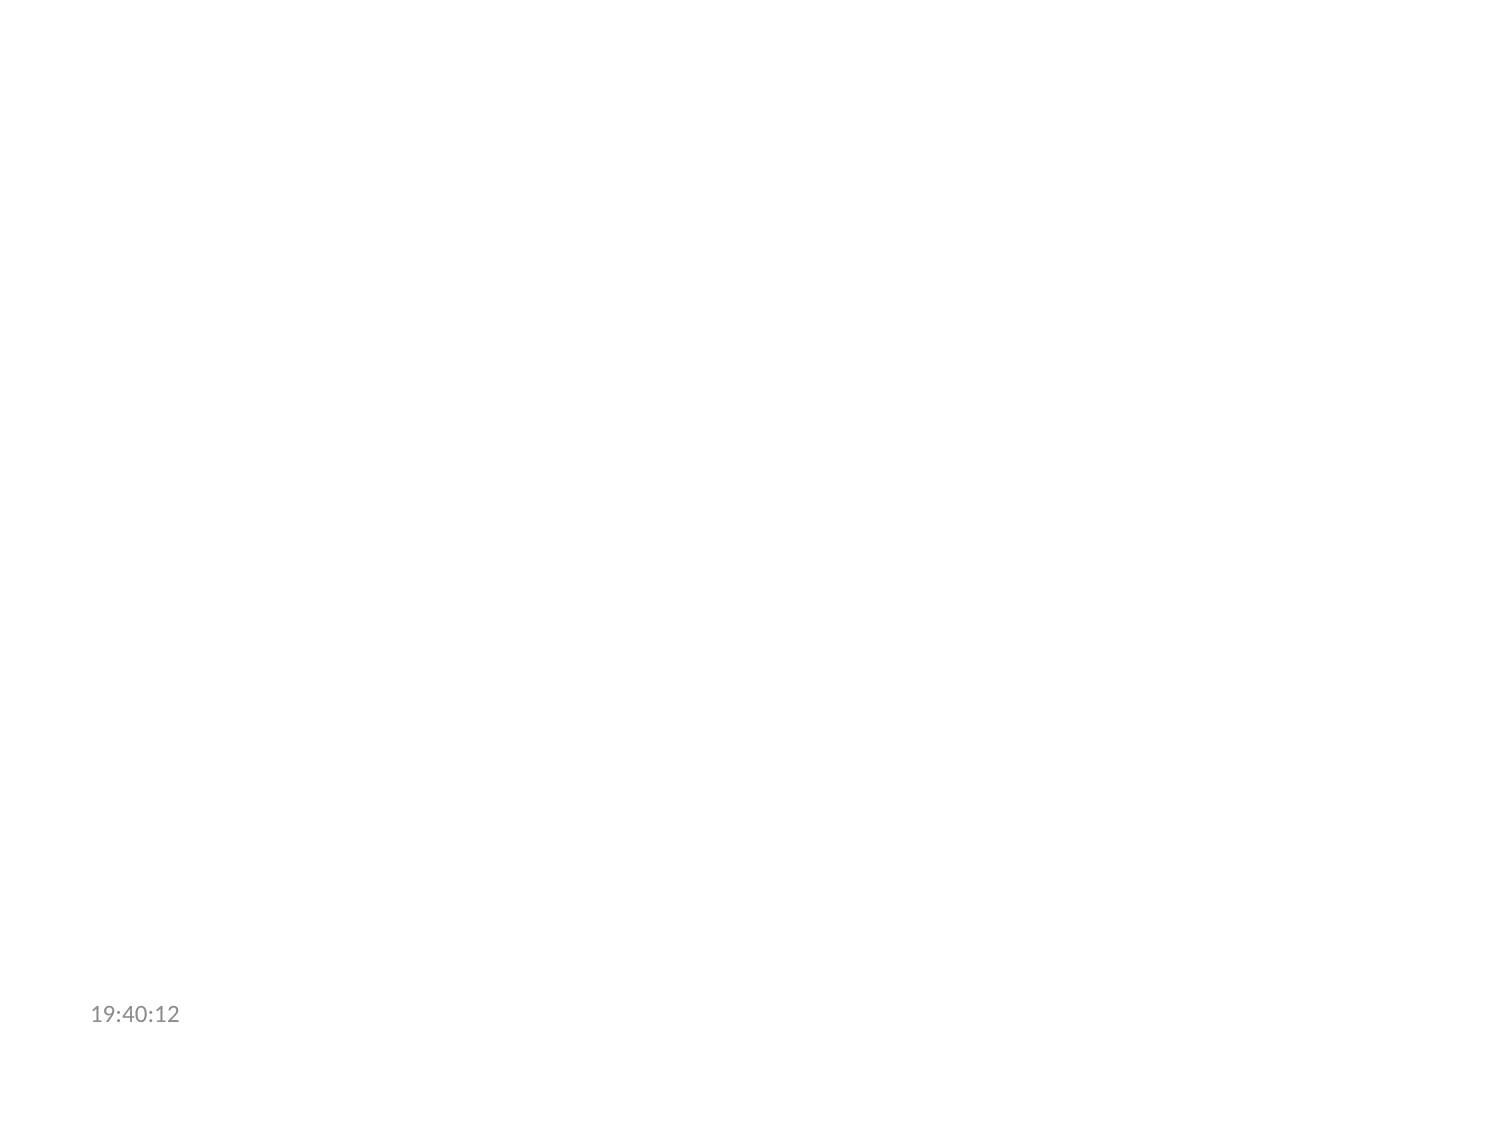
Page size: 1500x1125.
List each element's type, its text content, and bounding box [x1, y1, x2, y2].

text_box 15:35:09 [75, 982, 425, 1043]
